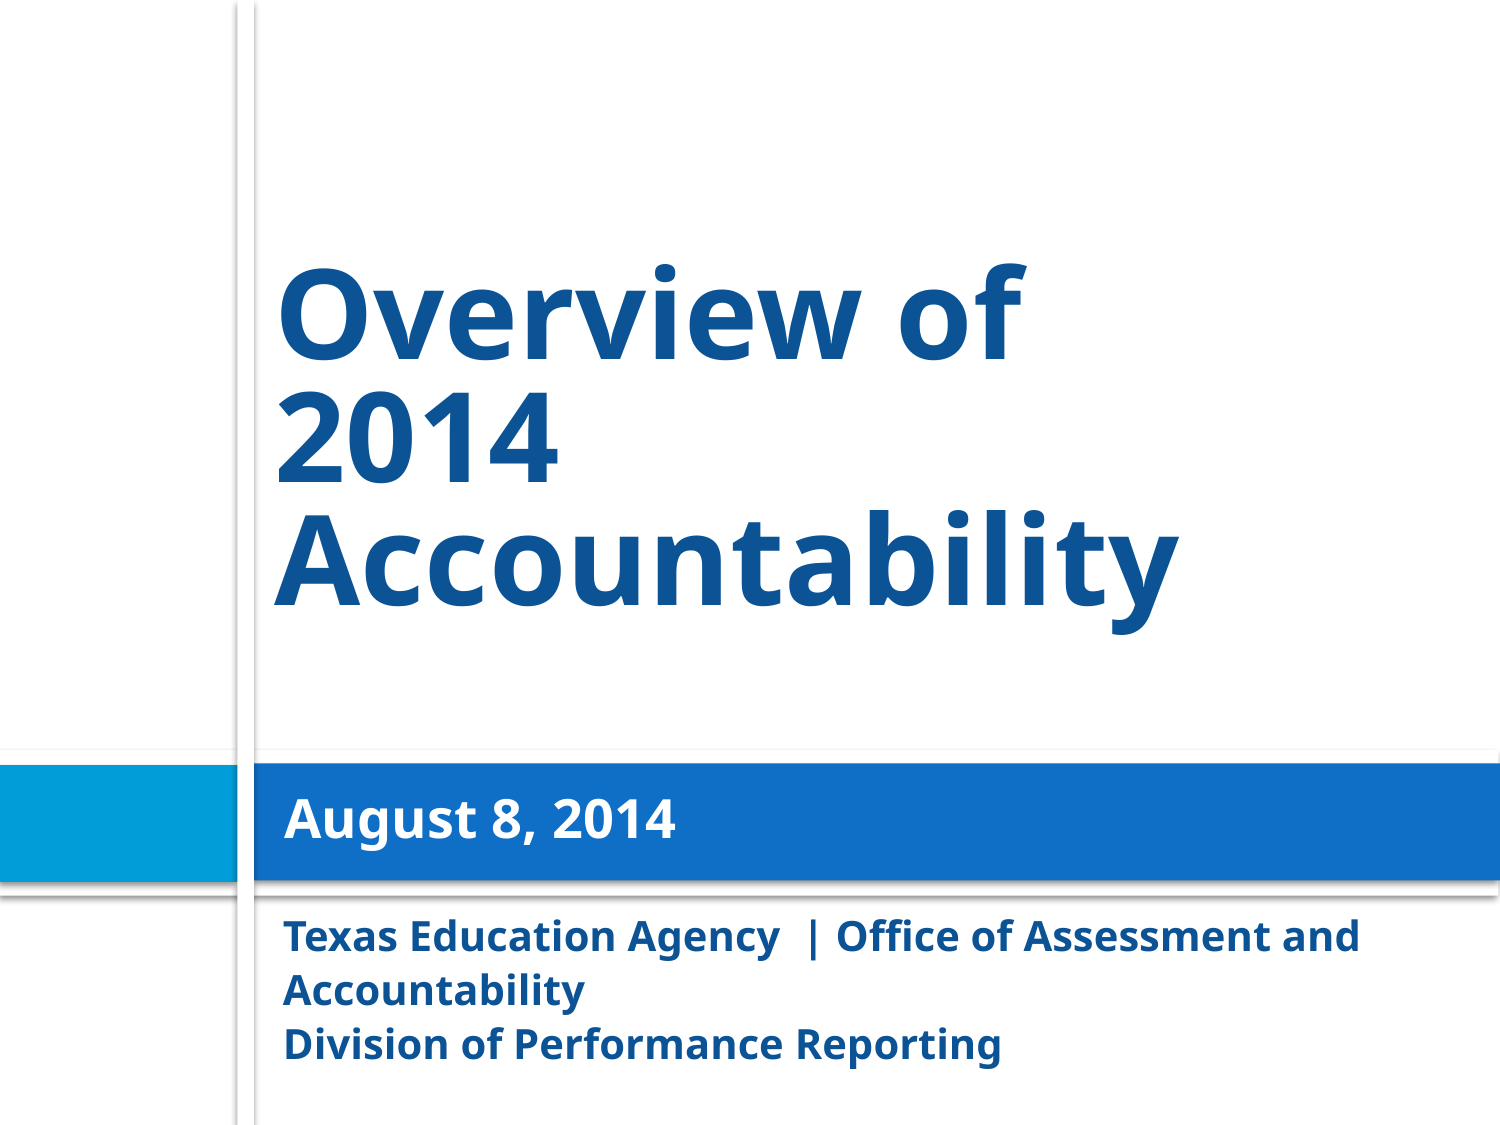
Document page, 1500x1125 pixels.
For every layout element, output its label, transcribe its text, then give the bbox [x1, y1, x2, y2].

text_box Overview of 2014 Accountability [259, 254, 1307, 638]
text_box August 8, 2014 [269, 781, 1465, 857]
text_box Texas Education Agency | Office of Assessment and Accountability Division of Performance Reporting [268, 897, 1500, 1076]
